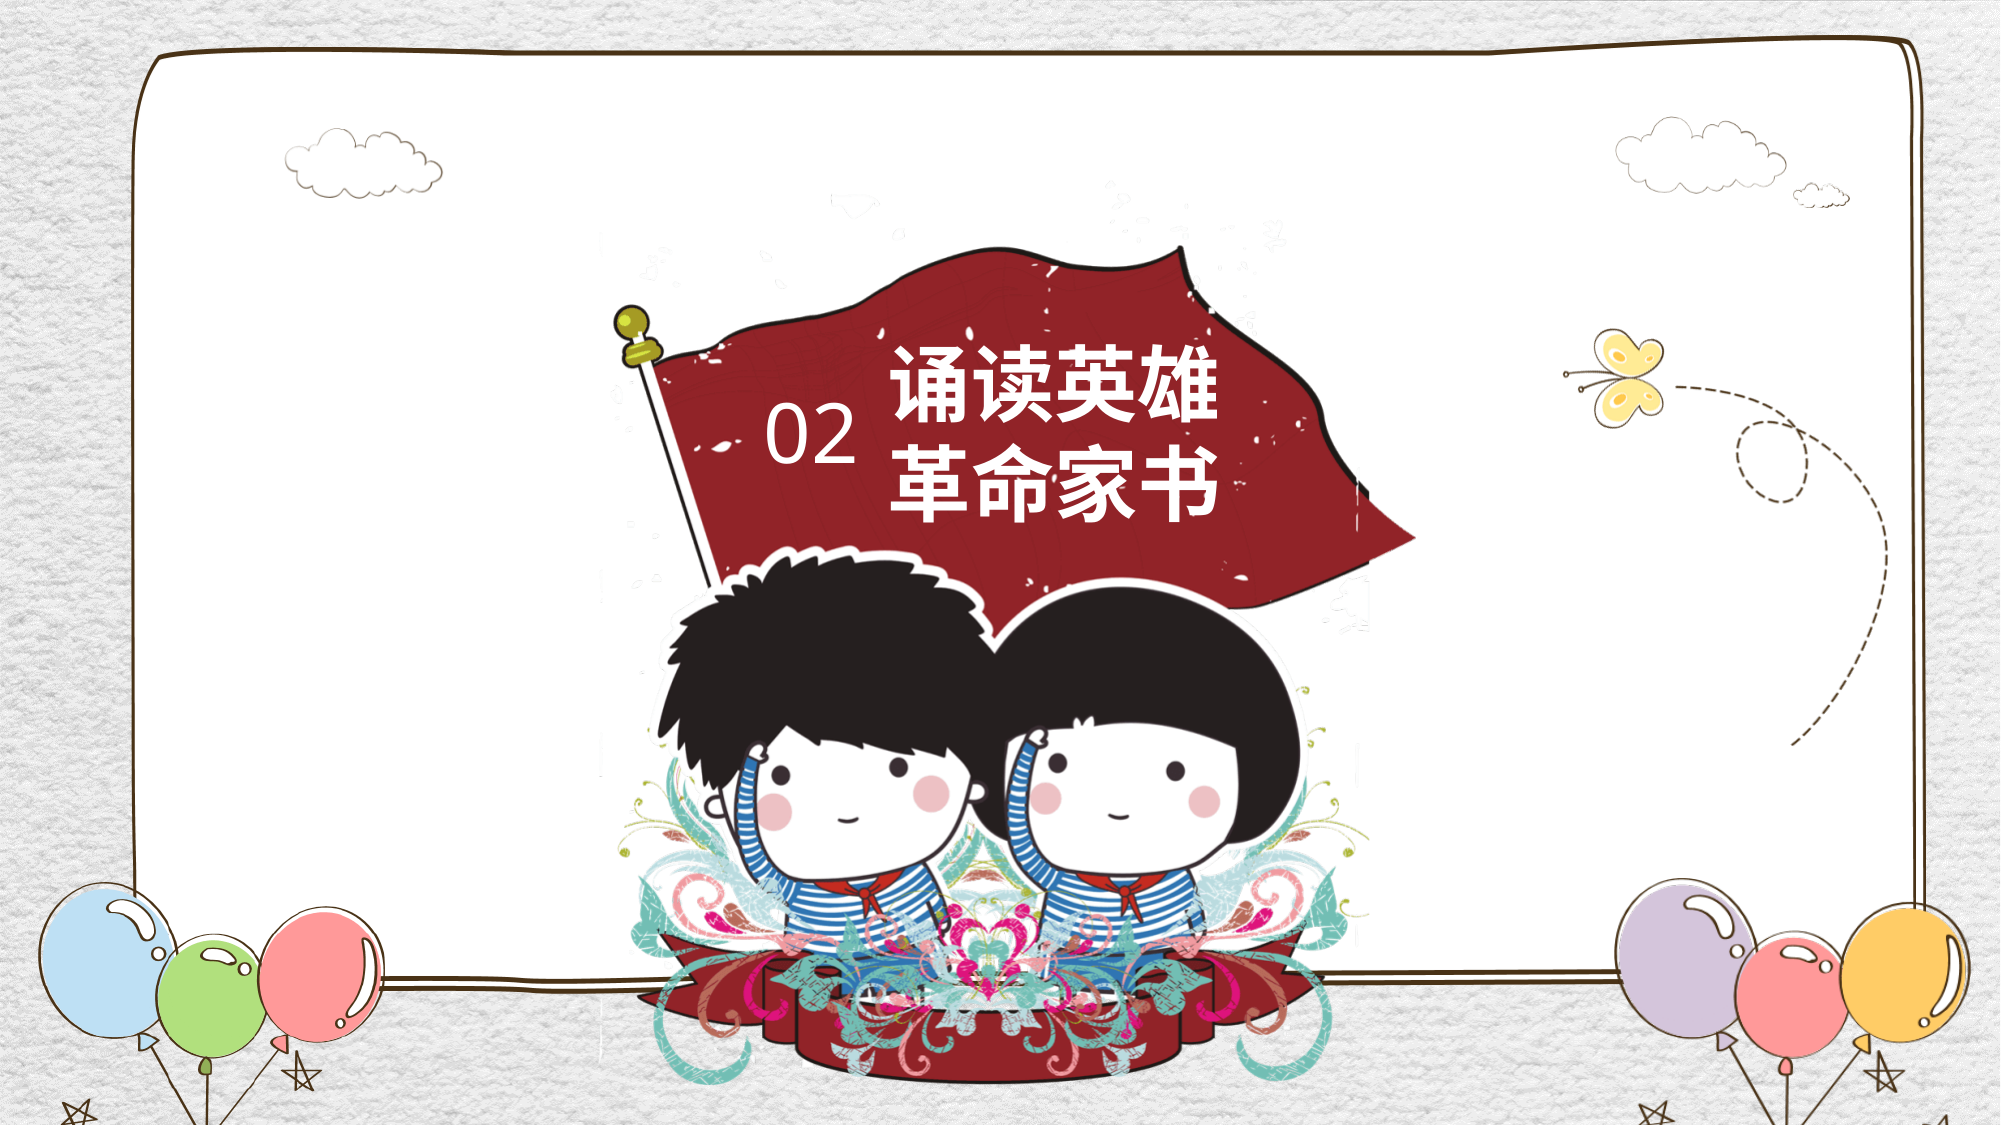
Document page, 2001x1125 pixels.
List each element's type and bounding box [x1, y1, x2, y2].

text_box [131, 34, 1926, 994]
picture [0, 0, 2001, 1125]
